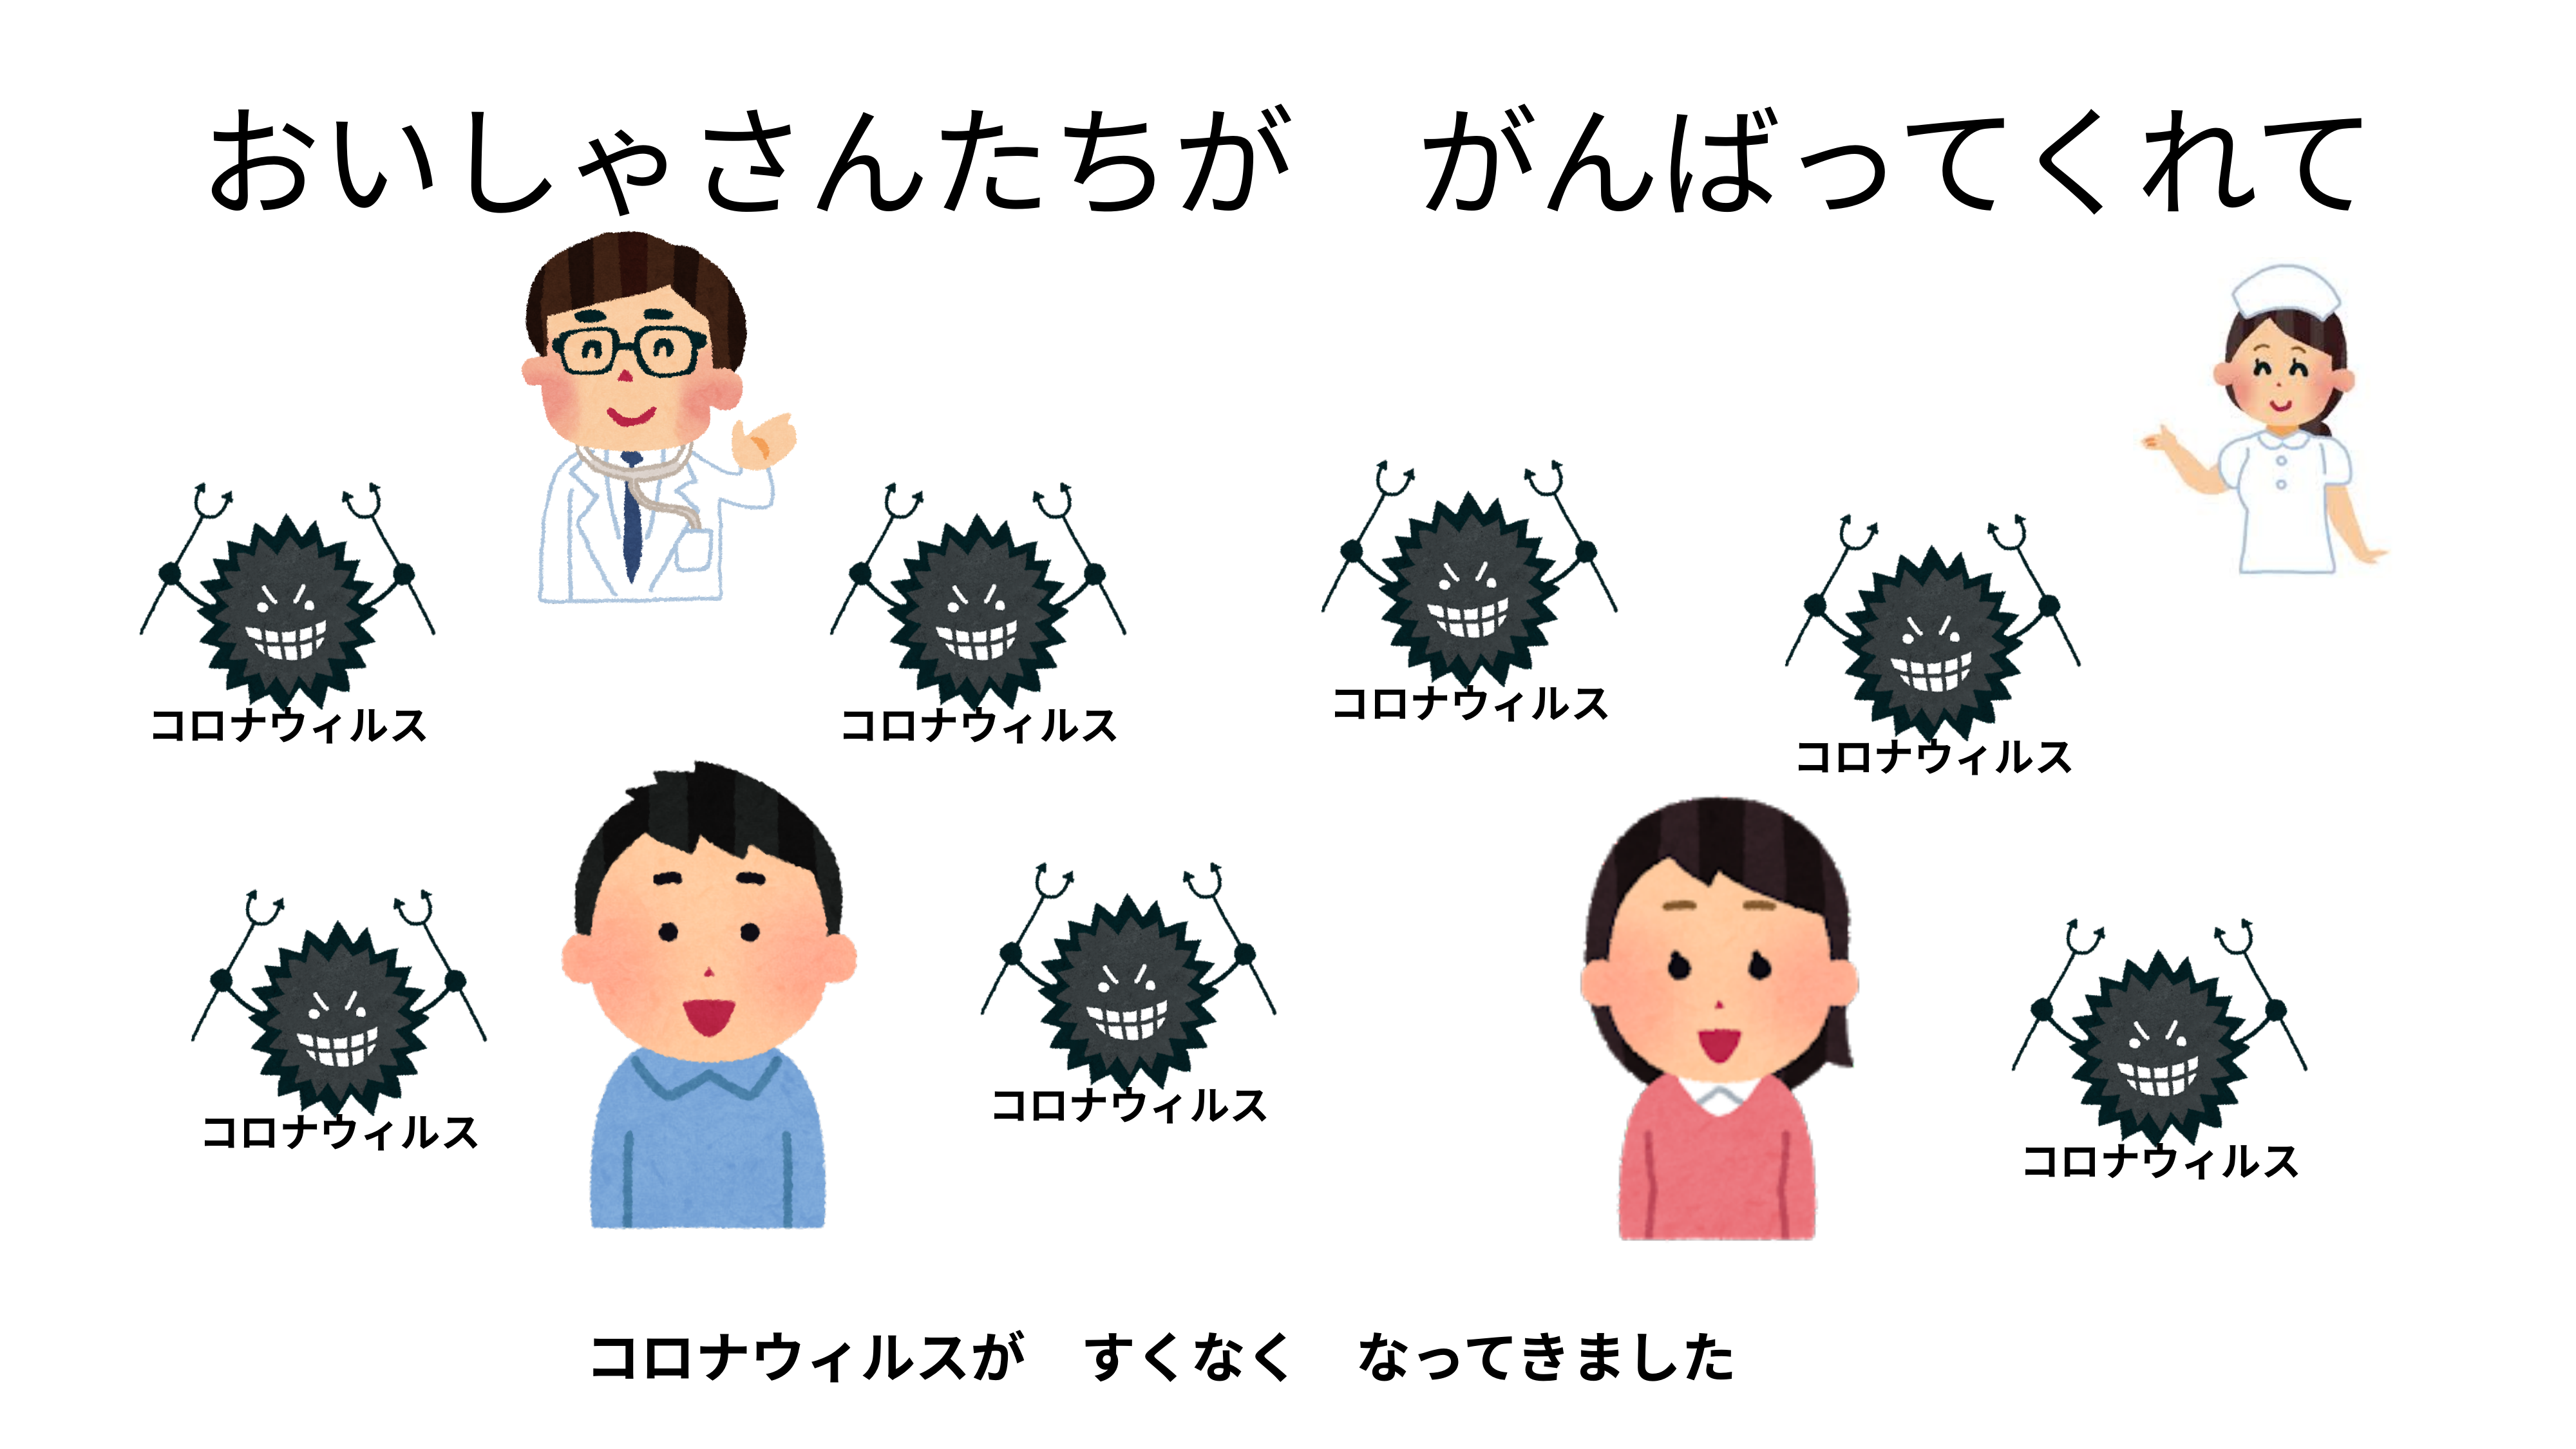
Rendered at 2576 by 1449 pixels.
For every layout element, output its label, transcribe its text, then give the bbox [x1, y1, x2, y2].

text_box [826, 476, 1132, 750]
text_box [1781, 507, 2087, 782]
title おいしゃさんたちが がんばってくれて [178, 37, 2398, 279]
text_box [976, 856, 1282, 1130]
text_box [136, 476, 442, 750]
picture [2133, 257, 2417, 579]
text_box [2008, 911, 2313, 1186]
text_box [1318, 453, 1624, 728]
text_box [187, 882, 493, 1157]
text_box コロナウィルスが すくなく なってきました [580, 1318, 1743, 1395]
picture [502, 222, 808, 614]
picture [1464, 786, 1978, 1254]
picture [436, 744, 983, 1241]
